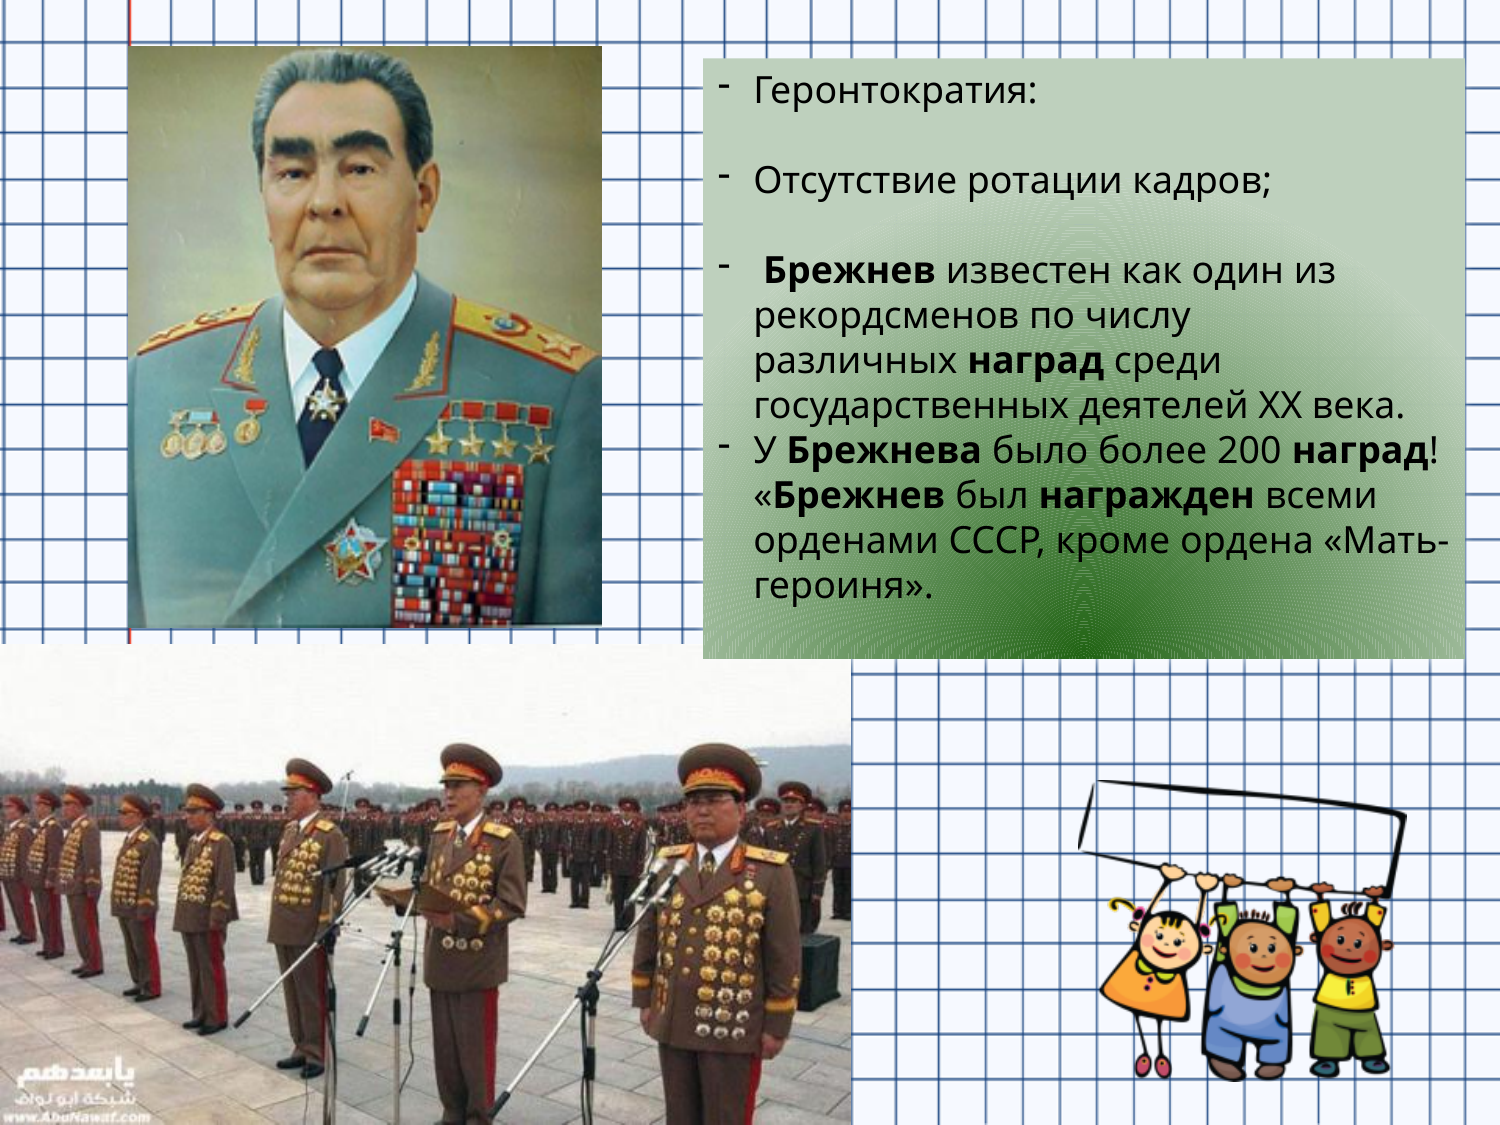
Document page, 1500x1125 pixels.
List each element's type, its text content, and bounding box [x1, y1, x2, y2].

picture [0, 0, 1500, 1125]
text_box Геронтократия: Отсутствие ротации кадров; Брежнев известен как один из рекордсменов по числу различных наград среди государственных деятелей XX века. У Брежнева было более 200 наград! «Брежнев был награжден всеми орденами СССР, кроме ордена «Мать-героиня». [703, 58, 1465, 659]
